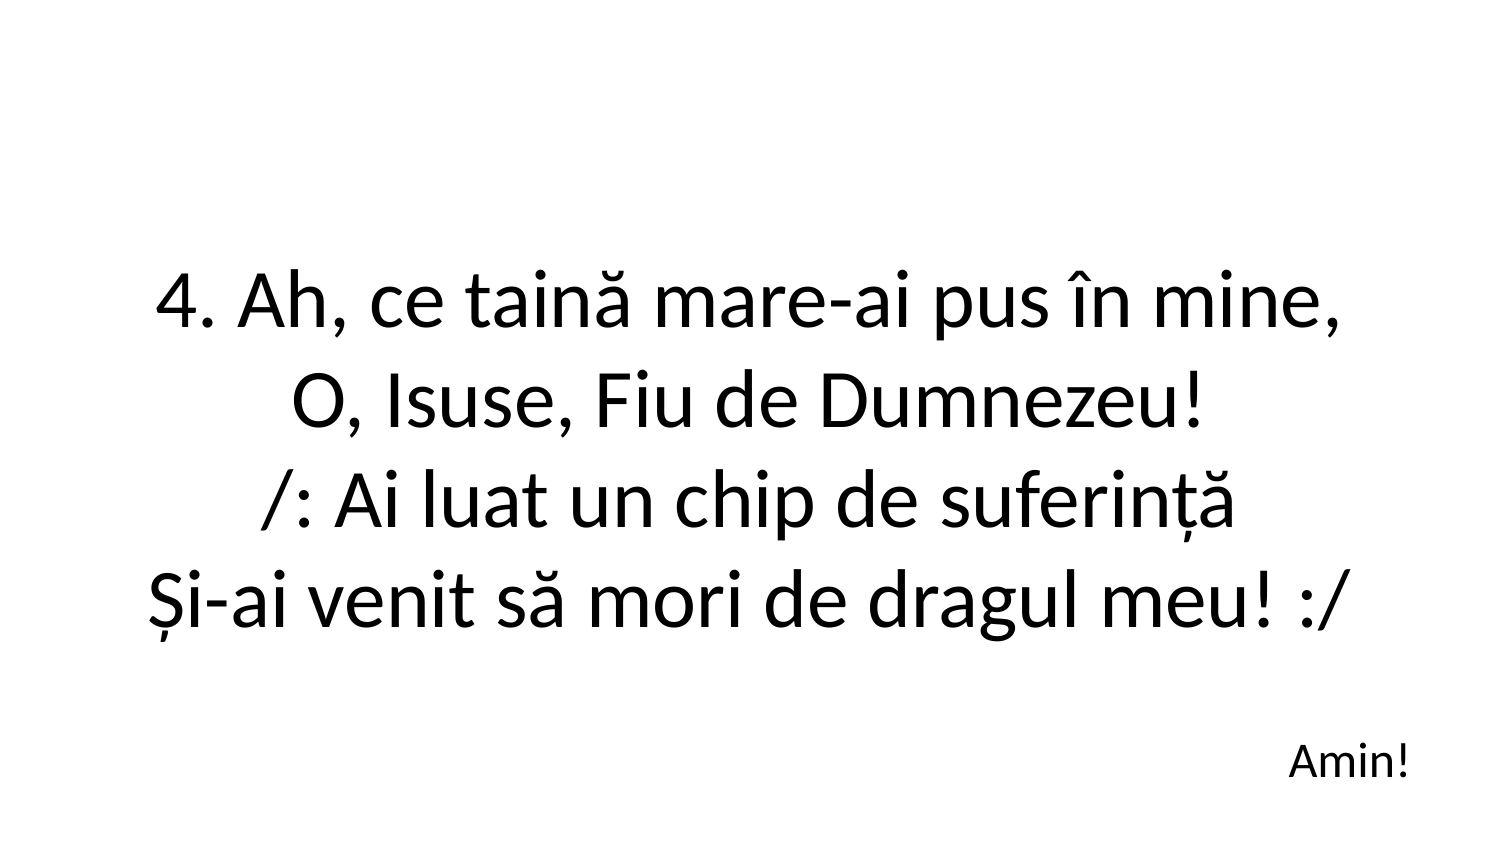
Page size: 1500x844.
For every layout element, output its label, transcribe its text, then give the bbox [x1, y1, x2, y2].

text_box 4. Ah, ce taină mare-ai pus în mine, O, Isuse, Fiu de Dumnezeu! /: Ai luat un chip de suferință Și-ai venit să mori de dragul meu! :/ [132, 192, 1367, 652]
text_box Amin! [1273, 674, 1427, 795]
